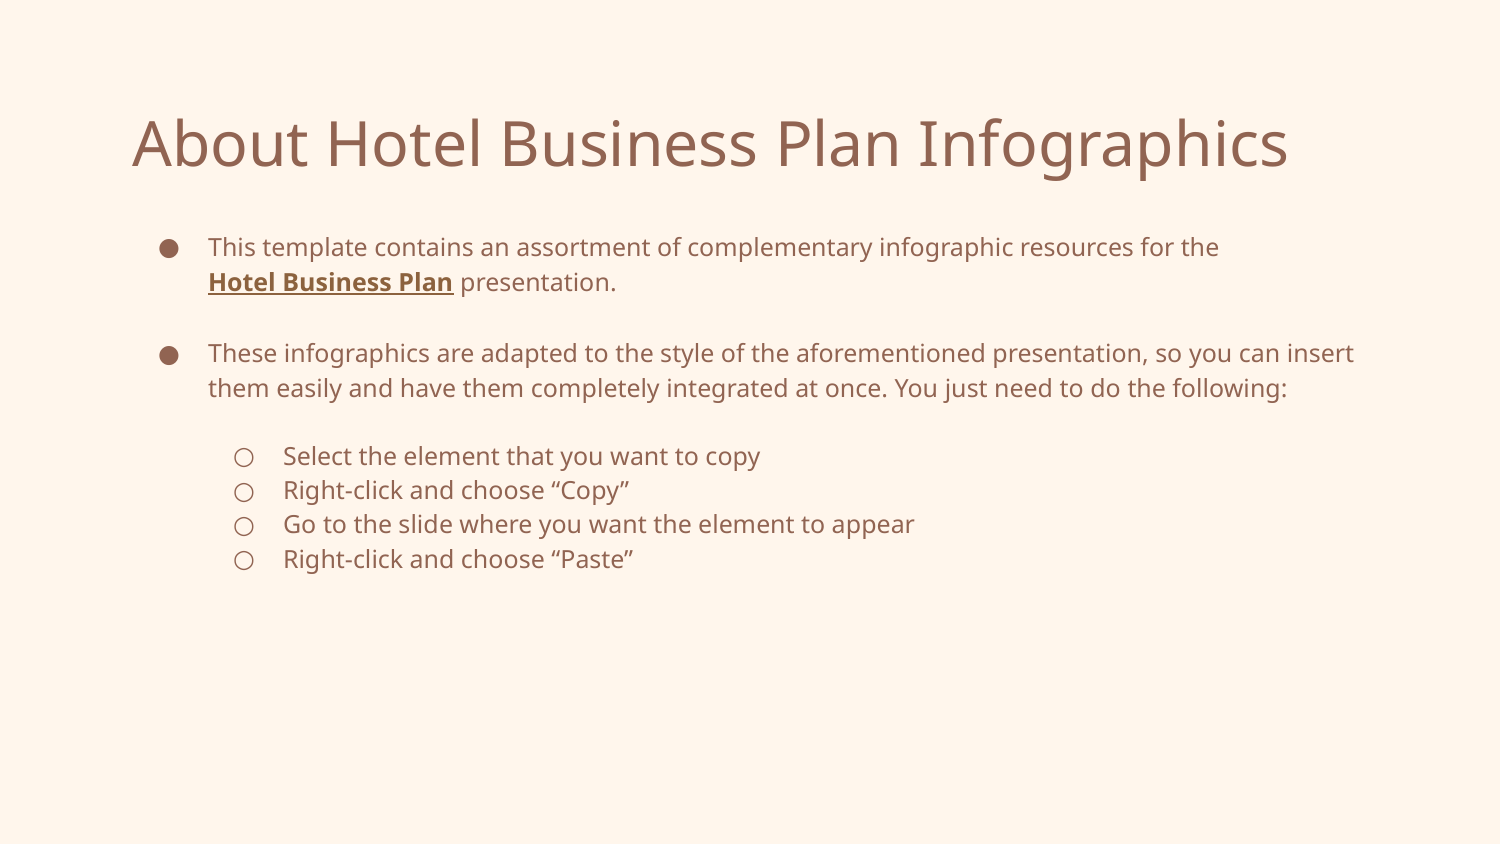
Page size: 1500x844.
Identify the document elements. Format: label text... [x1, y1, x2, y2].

title About Hotel Business Plan Infographics [116, 88, 1383, 183]
list This template contains an assortment of complementary infographic resources for the Hotel Business Plan presentation. These infographics are adapted to the style of the aforementioned presentation, so you can insert them easily and have them completely integrated at once. You just need to do the following: Select the element that you want to copy Right-click and choose “Copy” Go to the slide where you want the element to appear Right-click and choose “Paste” [118, 211, 1385, 783]
